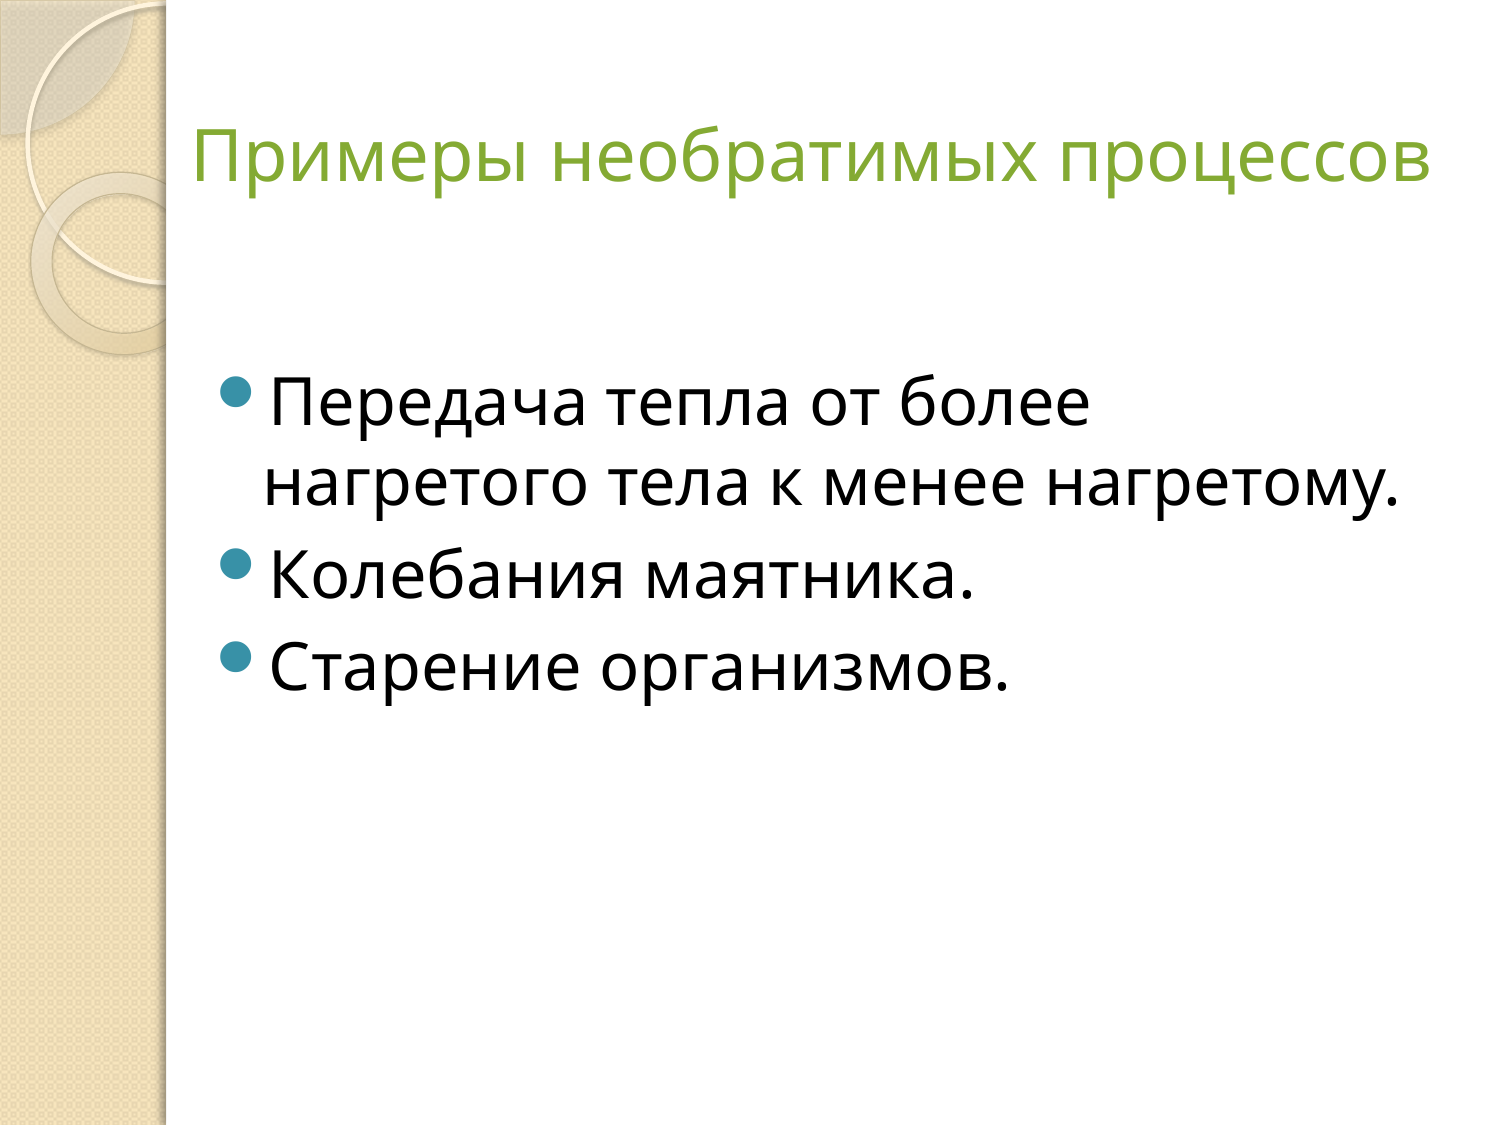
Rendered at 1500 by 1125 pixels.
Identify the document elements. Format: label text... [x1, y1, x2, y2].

title Примеры необратимых процессов [175, 58, 1465, 247]
list Передача тепла от более нагретого тела к менее нагретому. Колебания маятника. Старение организмов. [187, 351, 1454, 773]
